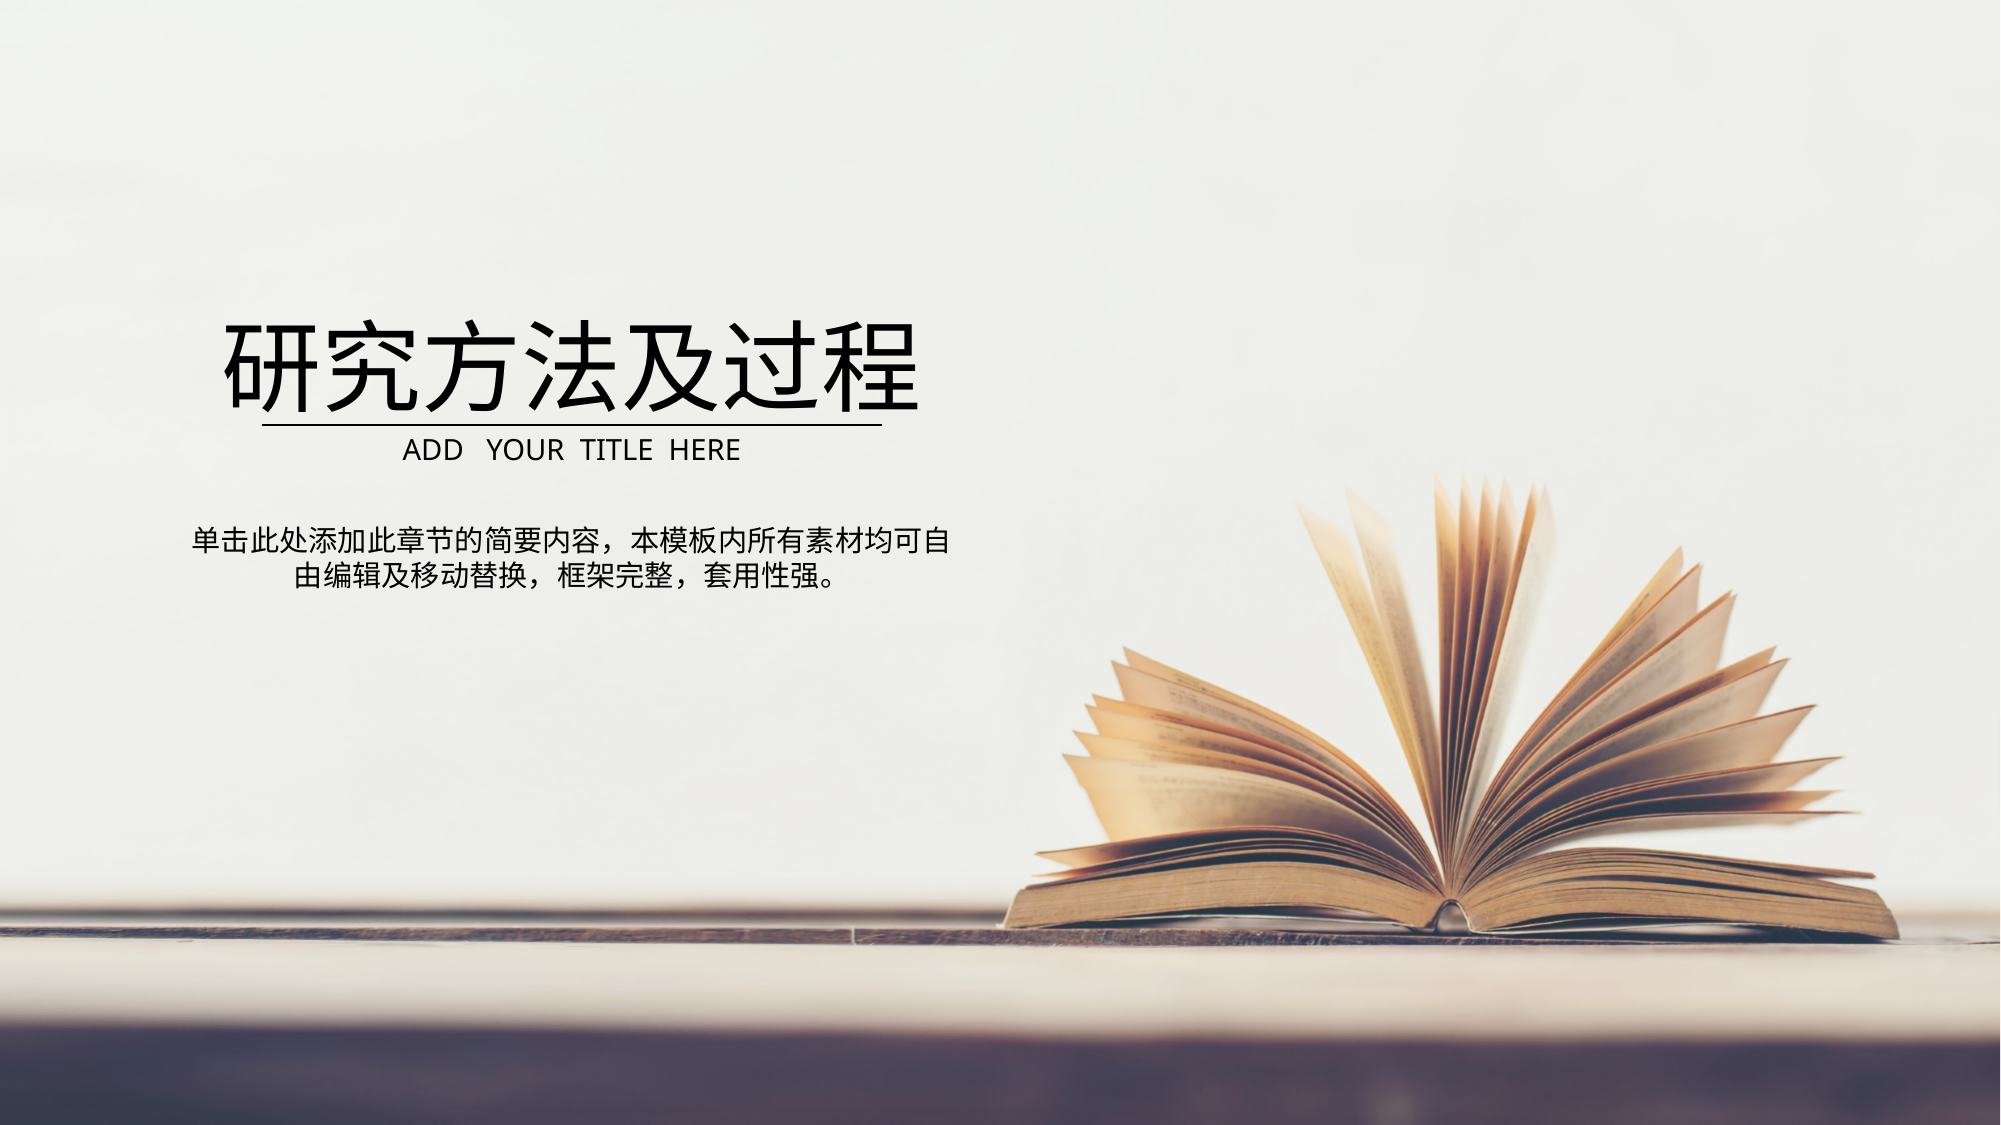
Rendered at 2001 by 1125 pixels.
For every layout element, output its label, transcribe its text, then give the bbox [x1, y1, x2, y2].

picture [0, 0, 2001, 1125]
text_box 研究方法及过程 [166, 297, 978, 433]
text_box 单击此处添加此章节的简要内容，本模板内所有素材均可自由编辑及移动替换，框架完整，套用性强。 [166, 514, 978, 600]
text_box ADD YOUR TITLE HERE [261, 425, 883, 474]
